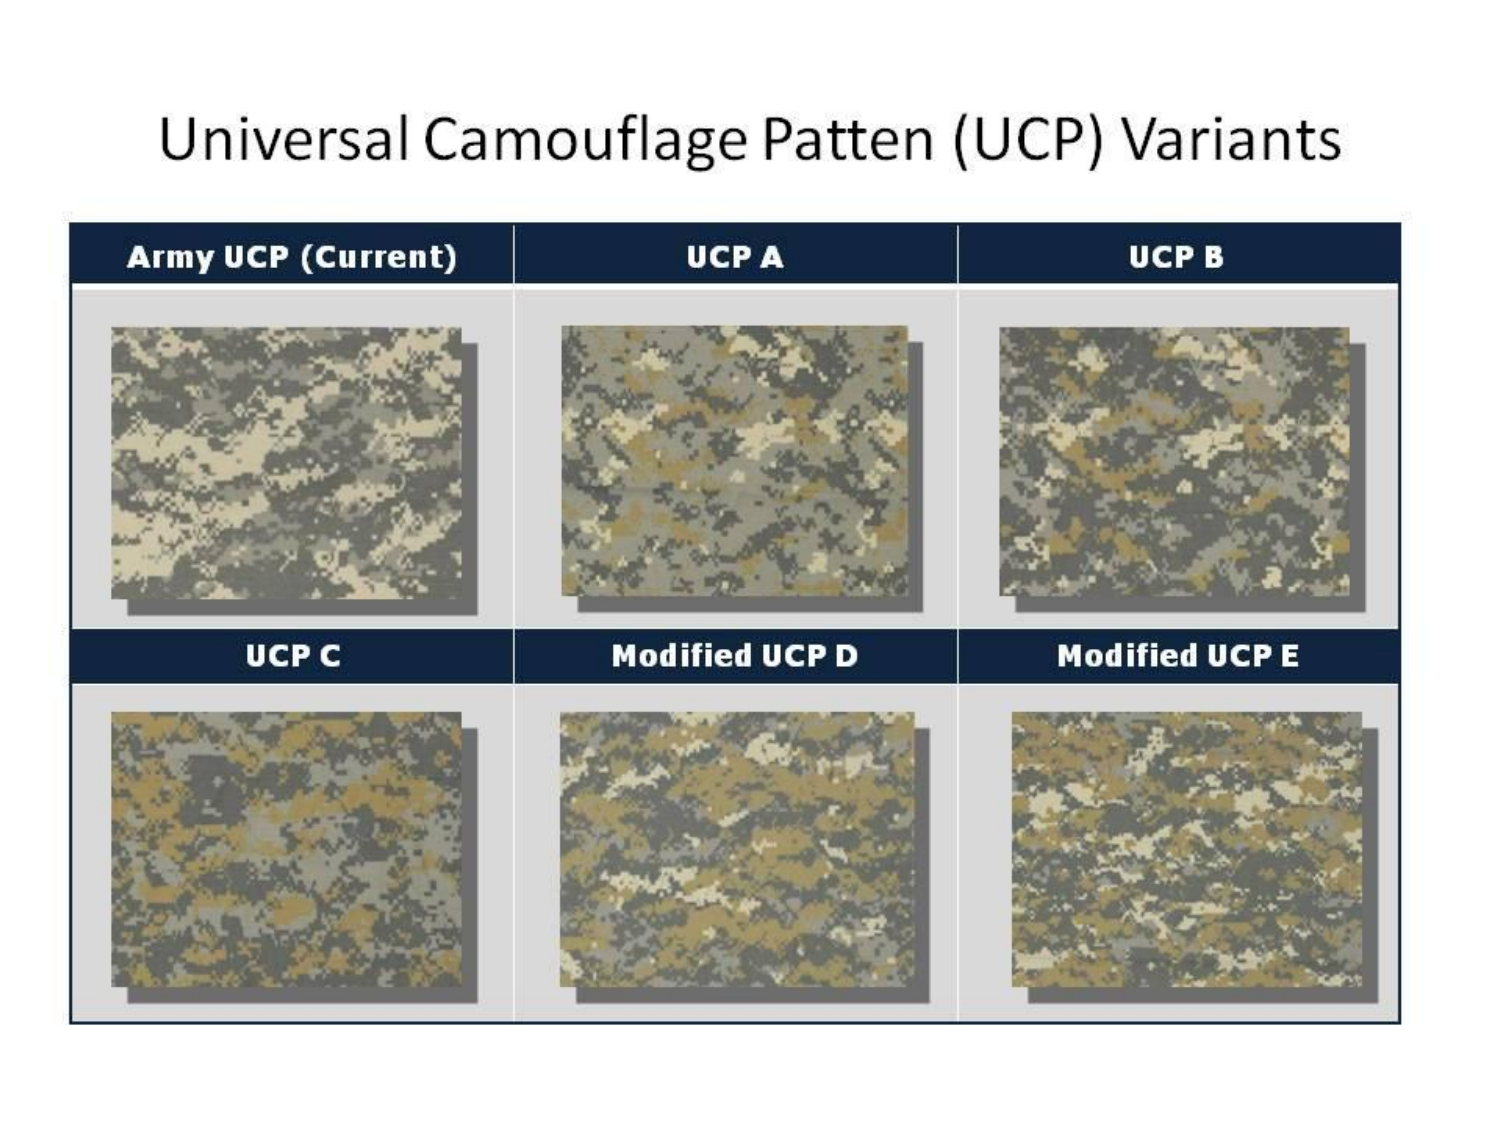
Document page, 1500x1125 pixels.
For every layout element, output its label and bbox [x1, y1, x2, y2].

text_box [0, 0, 1500, 1125]
